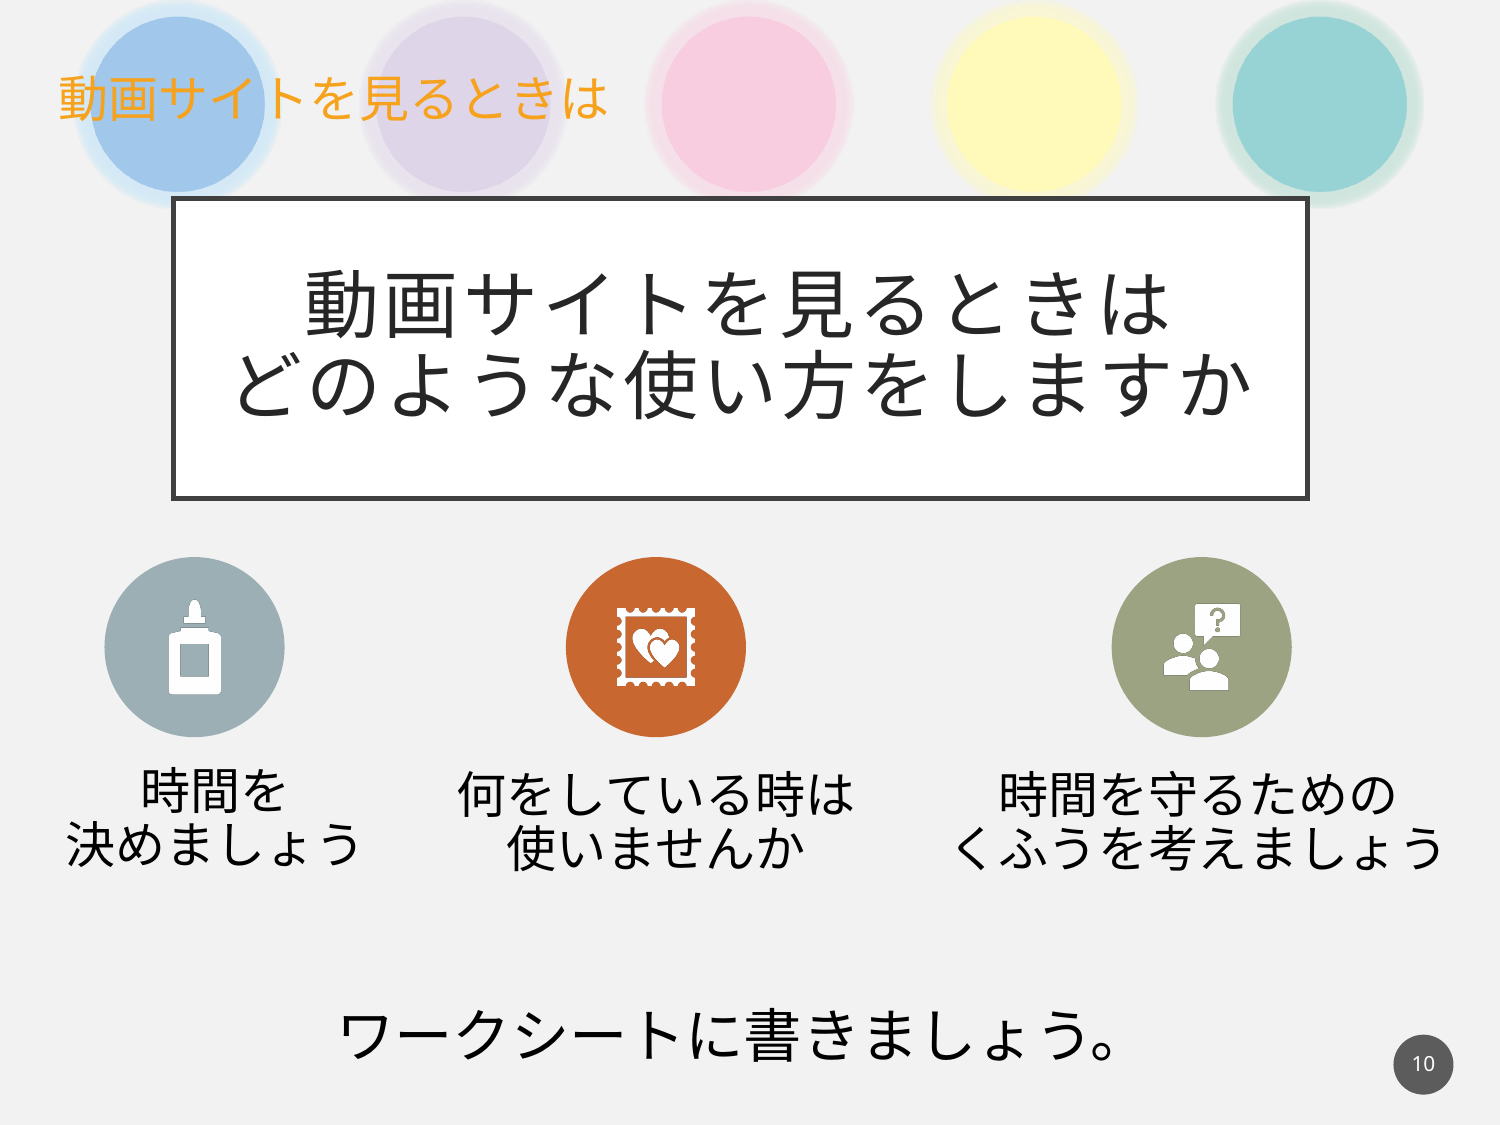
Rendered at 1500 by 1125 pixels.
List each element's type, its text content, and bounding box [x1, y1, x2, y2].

title 動画サイトを見るときは どのような使い方をしますか [171, 196, 1310, 501]
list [0, 536, 1481, 994]
slide_number 10 [1393, 1034, 1454, 1095]
text_box ワークシートに書きましょう。 [321, 994, 1135, 1077]
picture [73, 0, 1424, 209]
